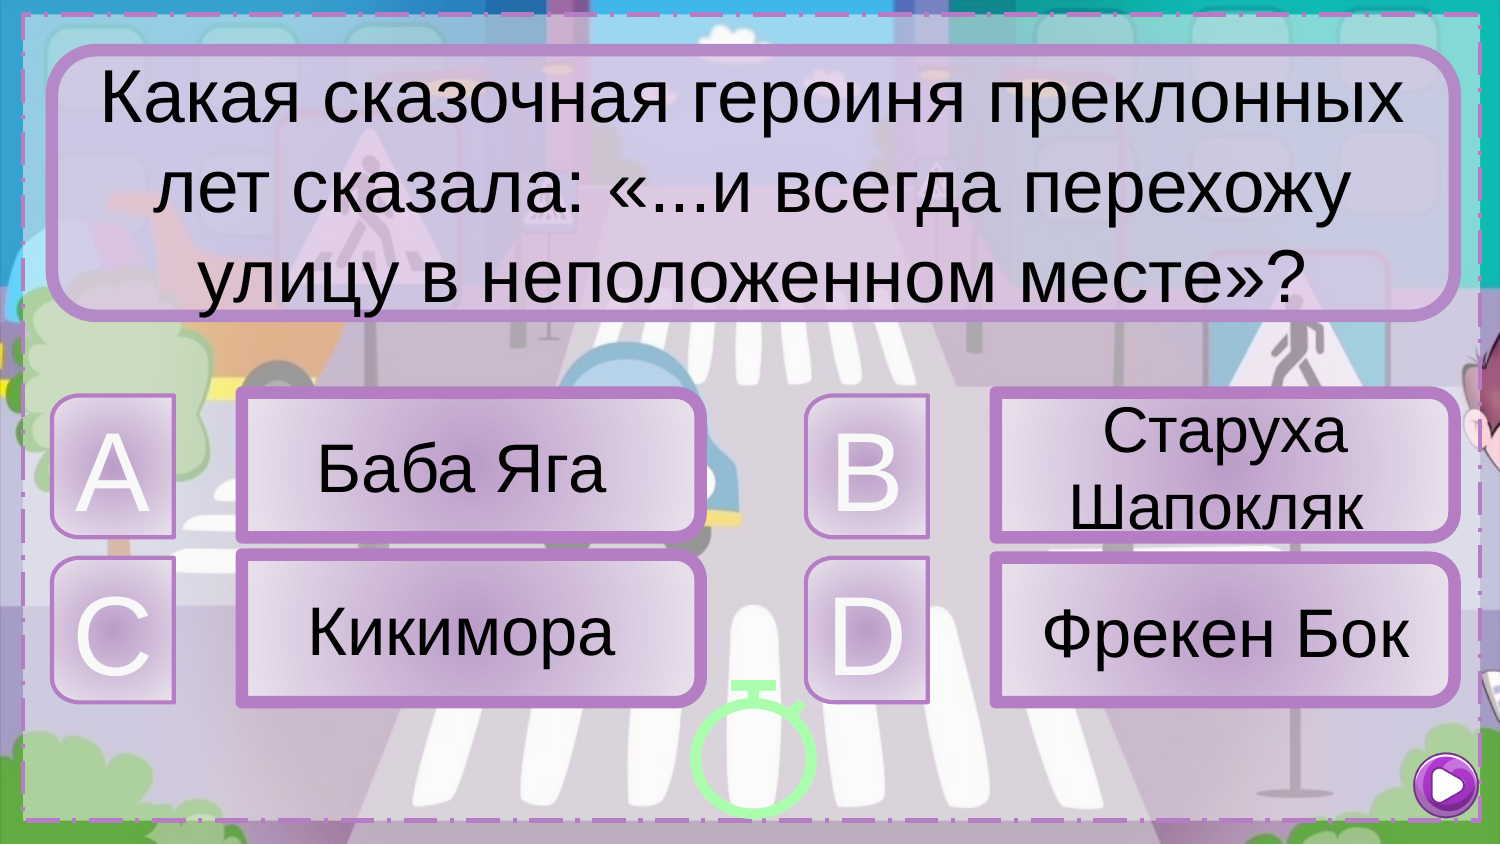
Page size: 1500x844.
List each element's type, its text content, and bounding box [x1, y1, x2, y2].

text_box [21, 12, 1482, 823]
text_box Какая сказочная героиня преклонных лет сказала: «...и всегда перехожу улицу в неположенном месте»? [49, 48, 1457, 318]
text_box B [803, 393, 930, 540]
text_box A [49, 393, 176, 540]
text_box D [803, 555, 930, 705]
text_box C [49, 555, 176, 705]
picture [0, 0, 1500, 844]
text_box Кикимора [239, 552, 703, 705]
text_box Баба Яга [239, 390, 703, 540]
text_box Старуха Шапокляк [993, 390, 1457, 540]
text_box Фрекен Бок [993, 555, 1457, 705]
